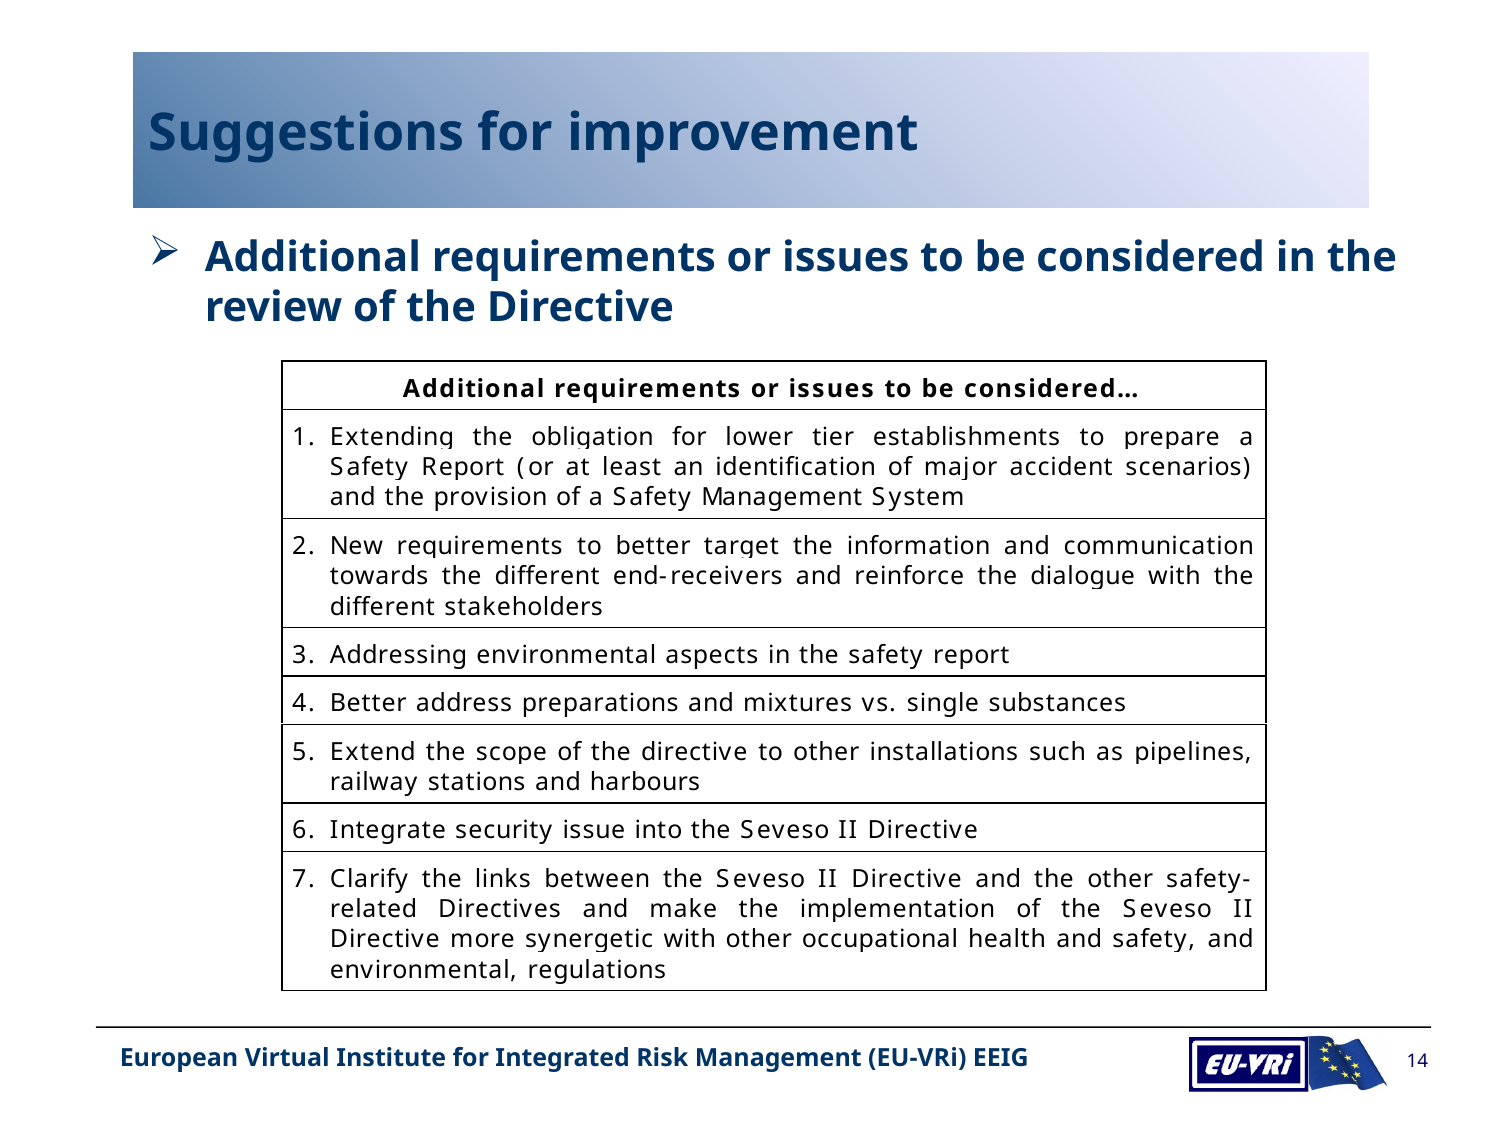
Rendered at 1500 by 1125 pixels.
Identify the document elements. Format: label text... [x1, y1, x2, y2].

picture [1189, 1042, 1387, 1092]
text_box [173, 360, 1500, 1042]
list Additional requirements or issues to be considered in the review of the Directive [133, 222, 1416, 973]
title Suggestions for improvement [133, 51, 1369, 209]
